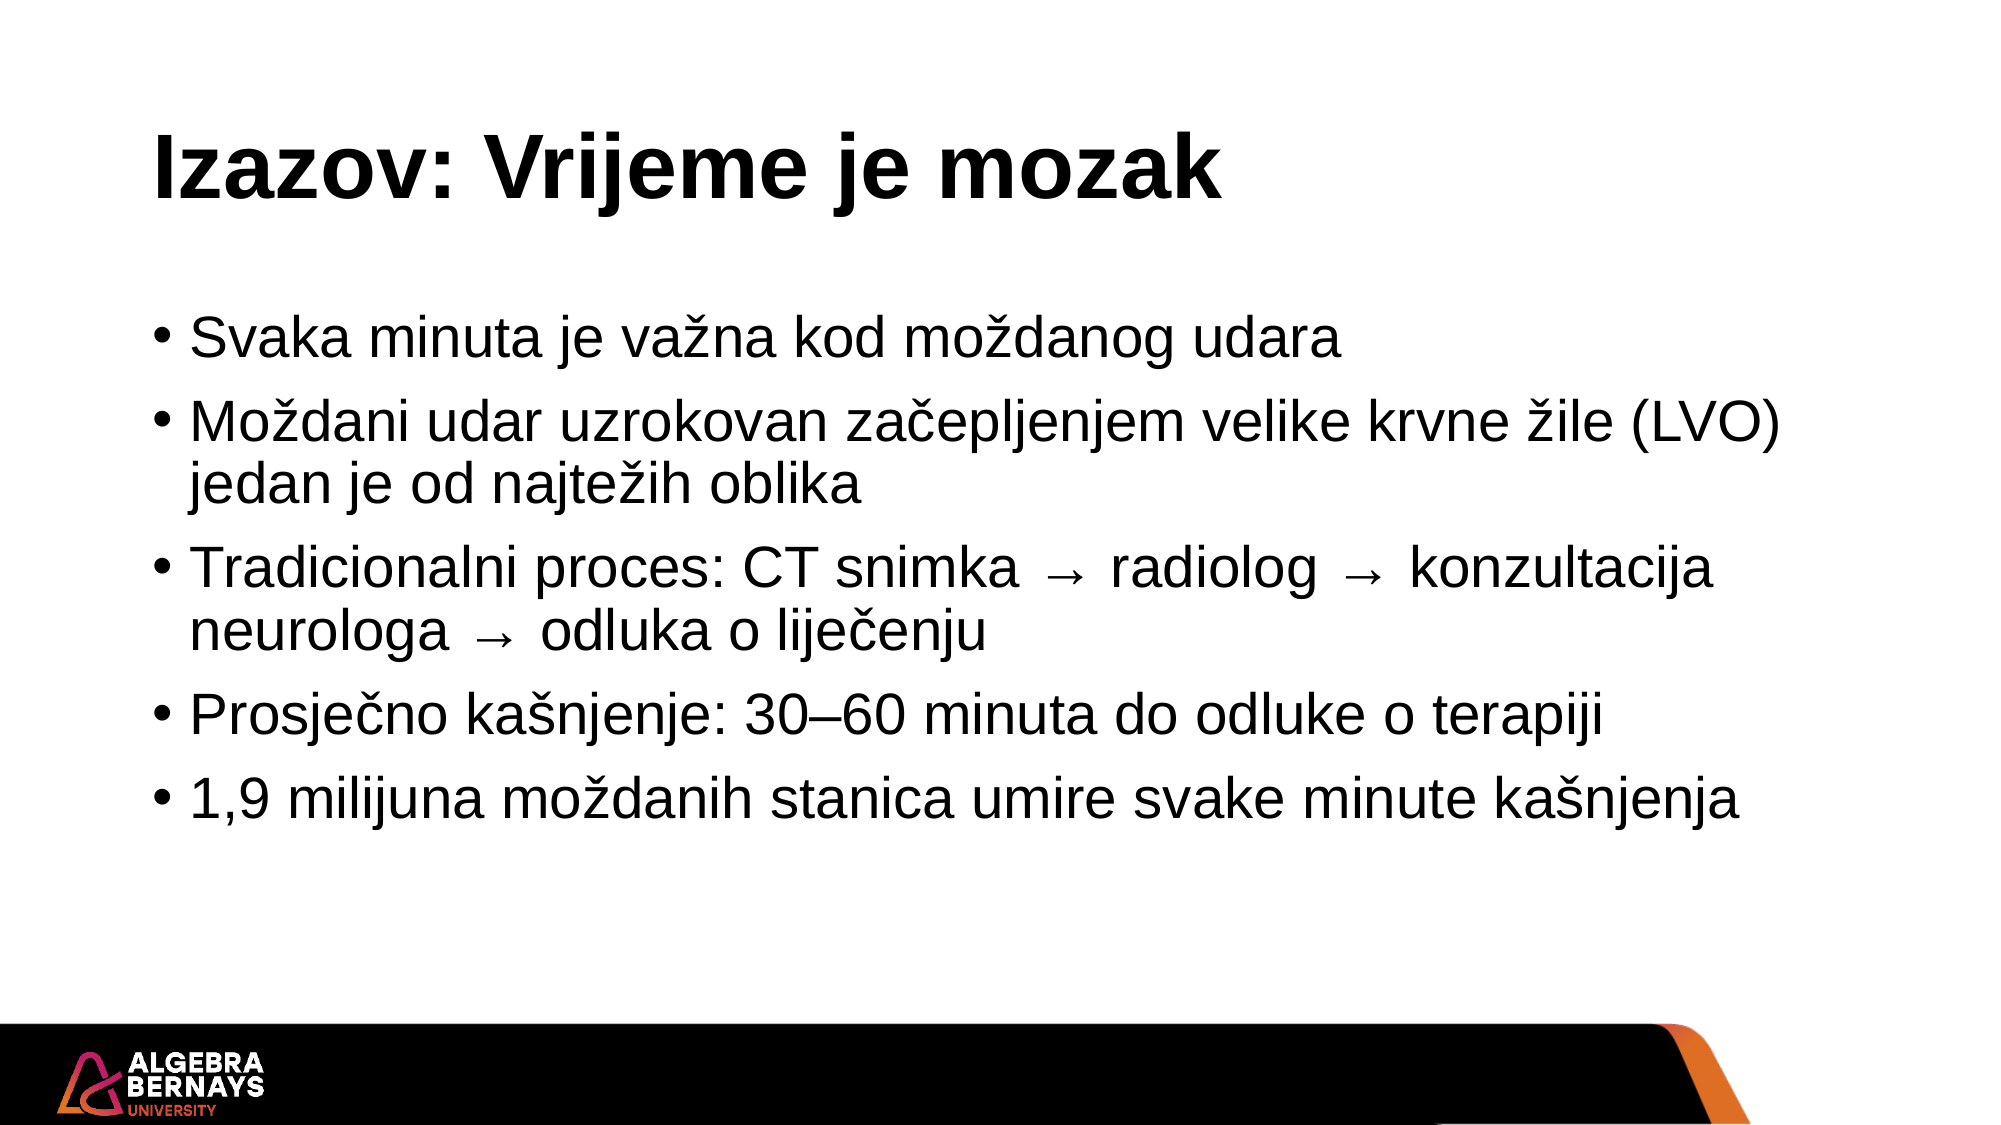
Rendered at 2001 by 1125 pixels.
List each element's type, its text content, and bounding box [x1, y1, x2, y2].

list Svaka minuta je važna kod moždanog udara Moždani udar uzrokovan začepljenjem velike krvne žile (LVO) jedan je od najtežih oblika Tradicionalni proces: CT snimka → radiolog → konzultacija neurologa → odluka o liječenju Prosječno kašnjenje: 30–60 minuta do odluke o terapiji 1,9 milijuna moždanih stanica umire svake minute kašnjenja [137, 299, 1863, 1014]
title Izazov: Vrijeme je mozak [137, 59, 1863, 278]
picture [0, 1023, 1958, 1125]
